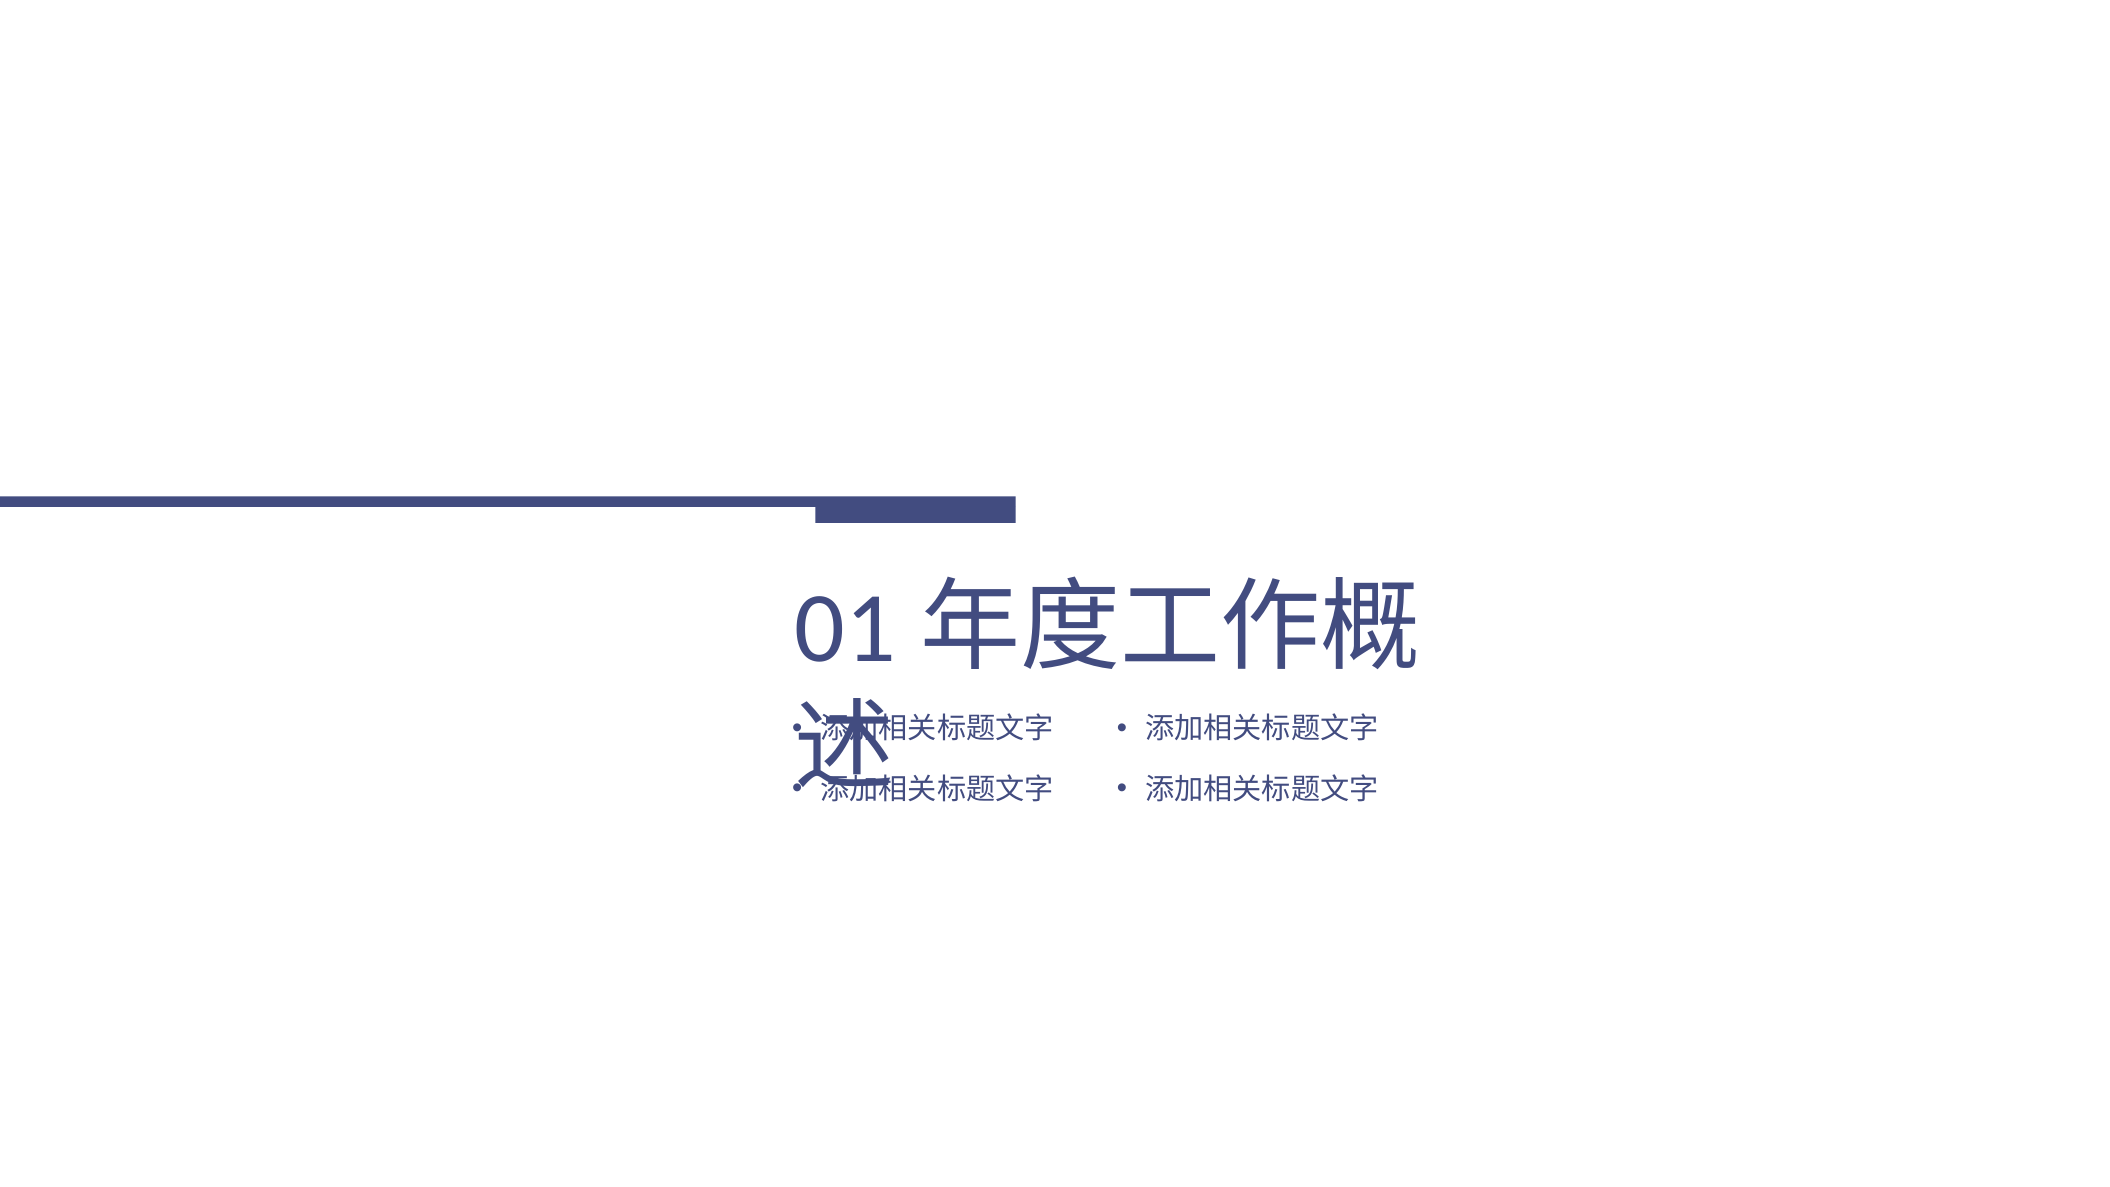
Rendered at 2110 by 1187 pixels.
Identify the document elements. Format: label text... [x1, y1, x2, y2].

text_box 添加相关标题文字 [777, 762, 1102, 813]
text_box 添加相关标题文字 [1102, 762, 1508, 813]
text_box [0, 496, 1016, 523]
text_box 添加相关标题文字 [1102, 702, 1508, 752]
text_box 添加相关标题文字 [777, 702, 1102, 752]
text_box 01年度工作概述 [794, 561, 1516, 802]
